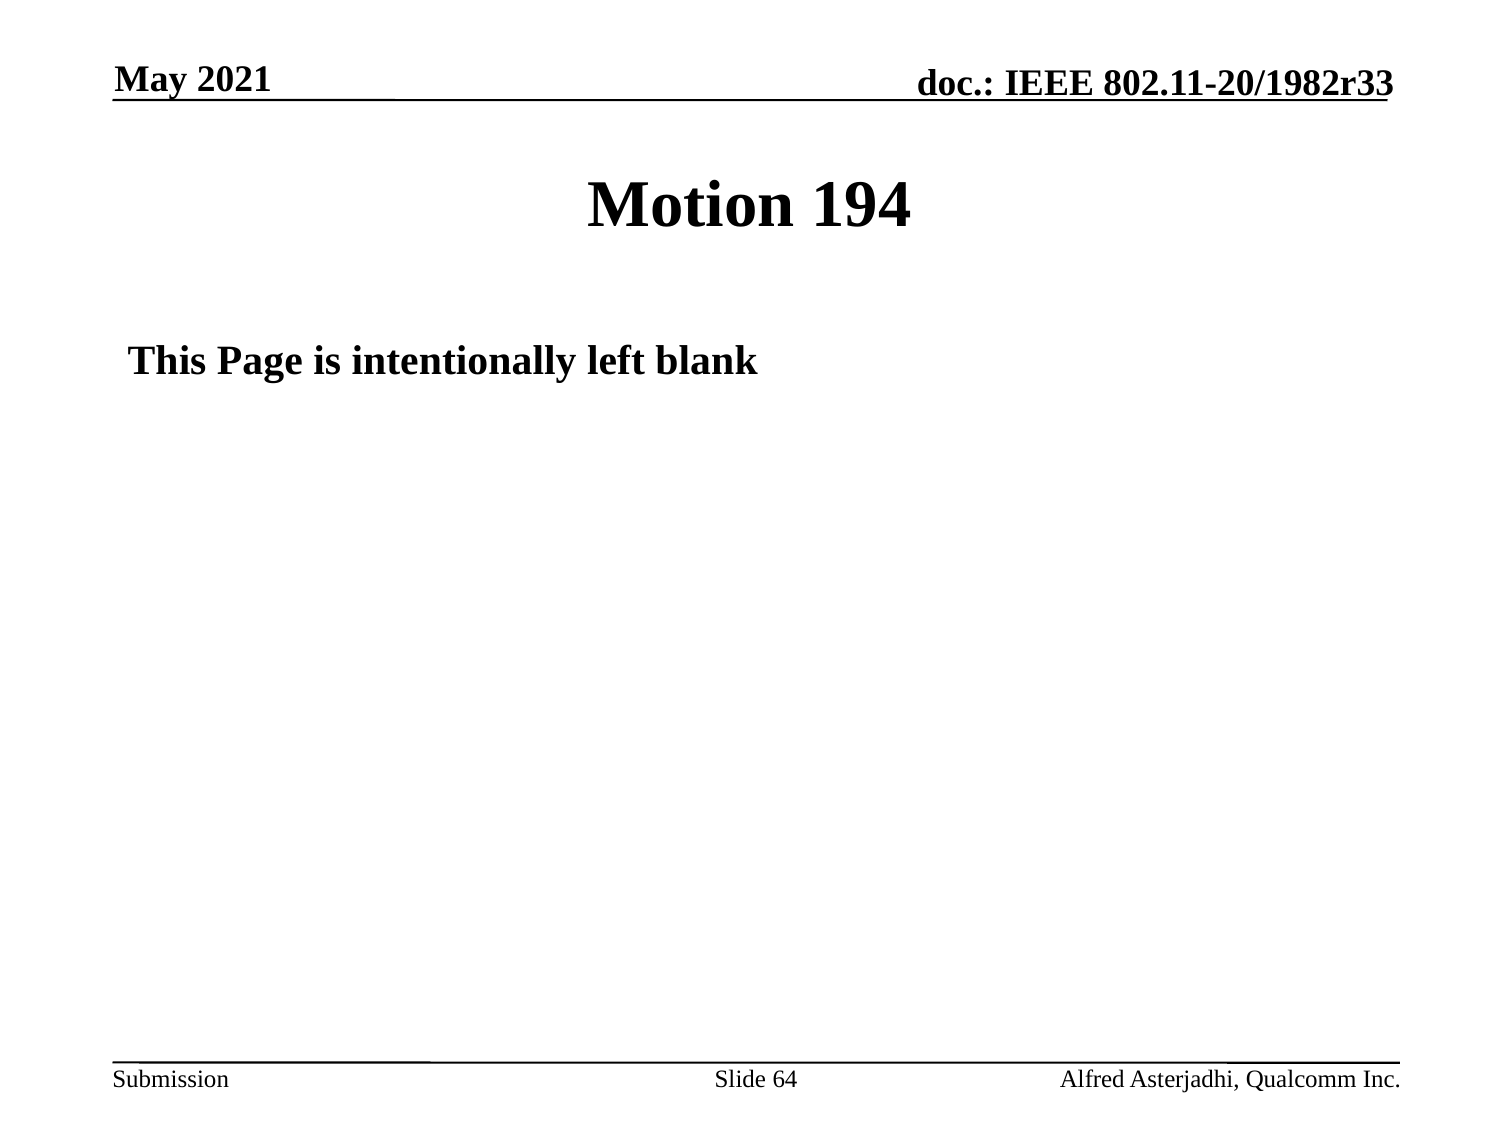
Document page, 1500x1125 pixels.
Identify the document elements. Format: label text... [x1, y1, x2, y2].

title Motion 194 [112, 112, 1388, 288]
list This Page is intentionally left blank [112, 324, 1388, 1000]
slide_number Slide 64 [712, 1061, 800, 1123]
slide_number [114, 54, 423, 100]
footer Alfred Asterjadhi, Qualcomm Inc. [878, 1061, 1402, 1093]
